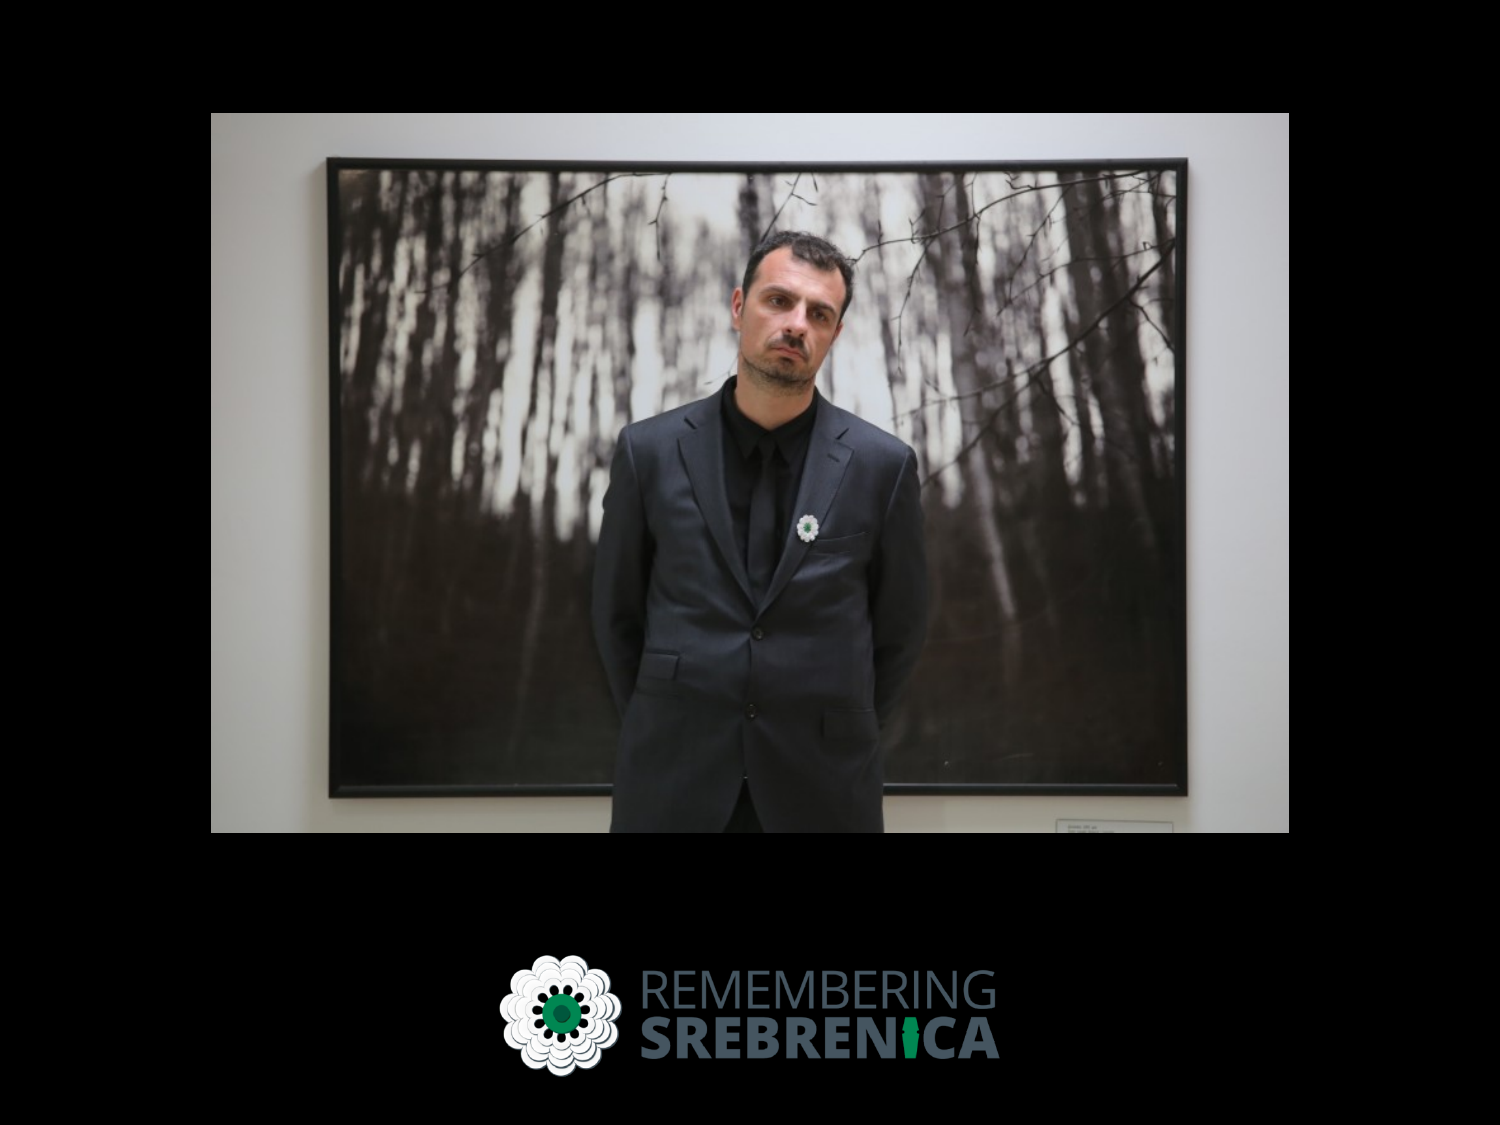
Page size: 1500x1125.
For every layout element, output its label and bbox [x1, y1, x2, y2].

picture [210, 113, 1289, 833]
picture [492, 952, 1008, 1079]
